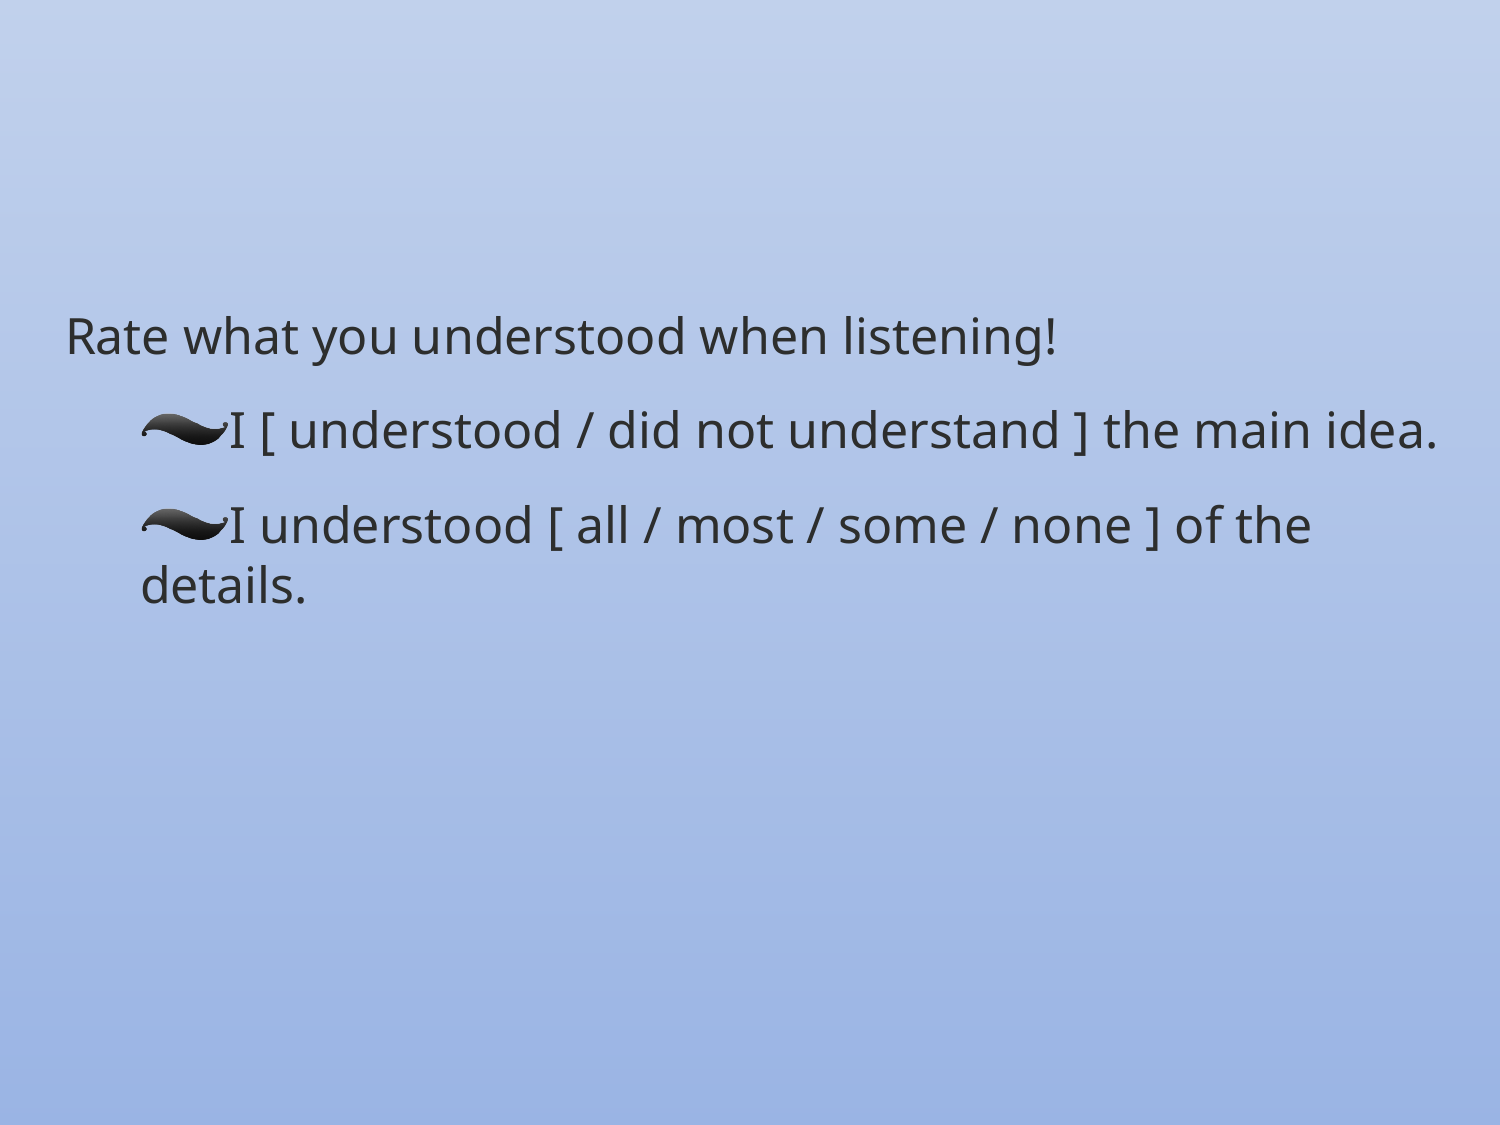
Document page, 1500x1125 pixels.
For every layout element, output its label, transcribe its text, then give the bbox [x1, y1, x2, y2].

picture [139, 506, 230, 542]
text_box Rate what you understood when listening! I [ understood / did not understand ] the main idea. I understood [ all / most / some / none ] of the details. [49, 296, 1463, 622]
picture [139, 411, 230, 447]
